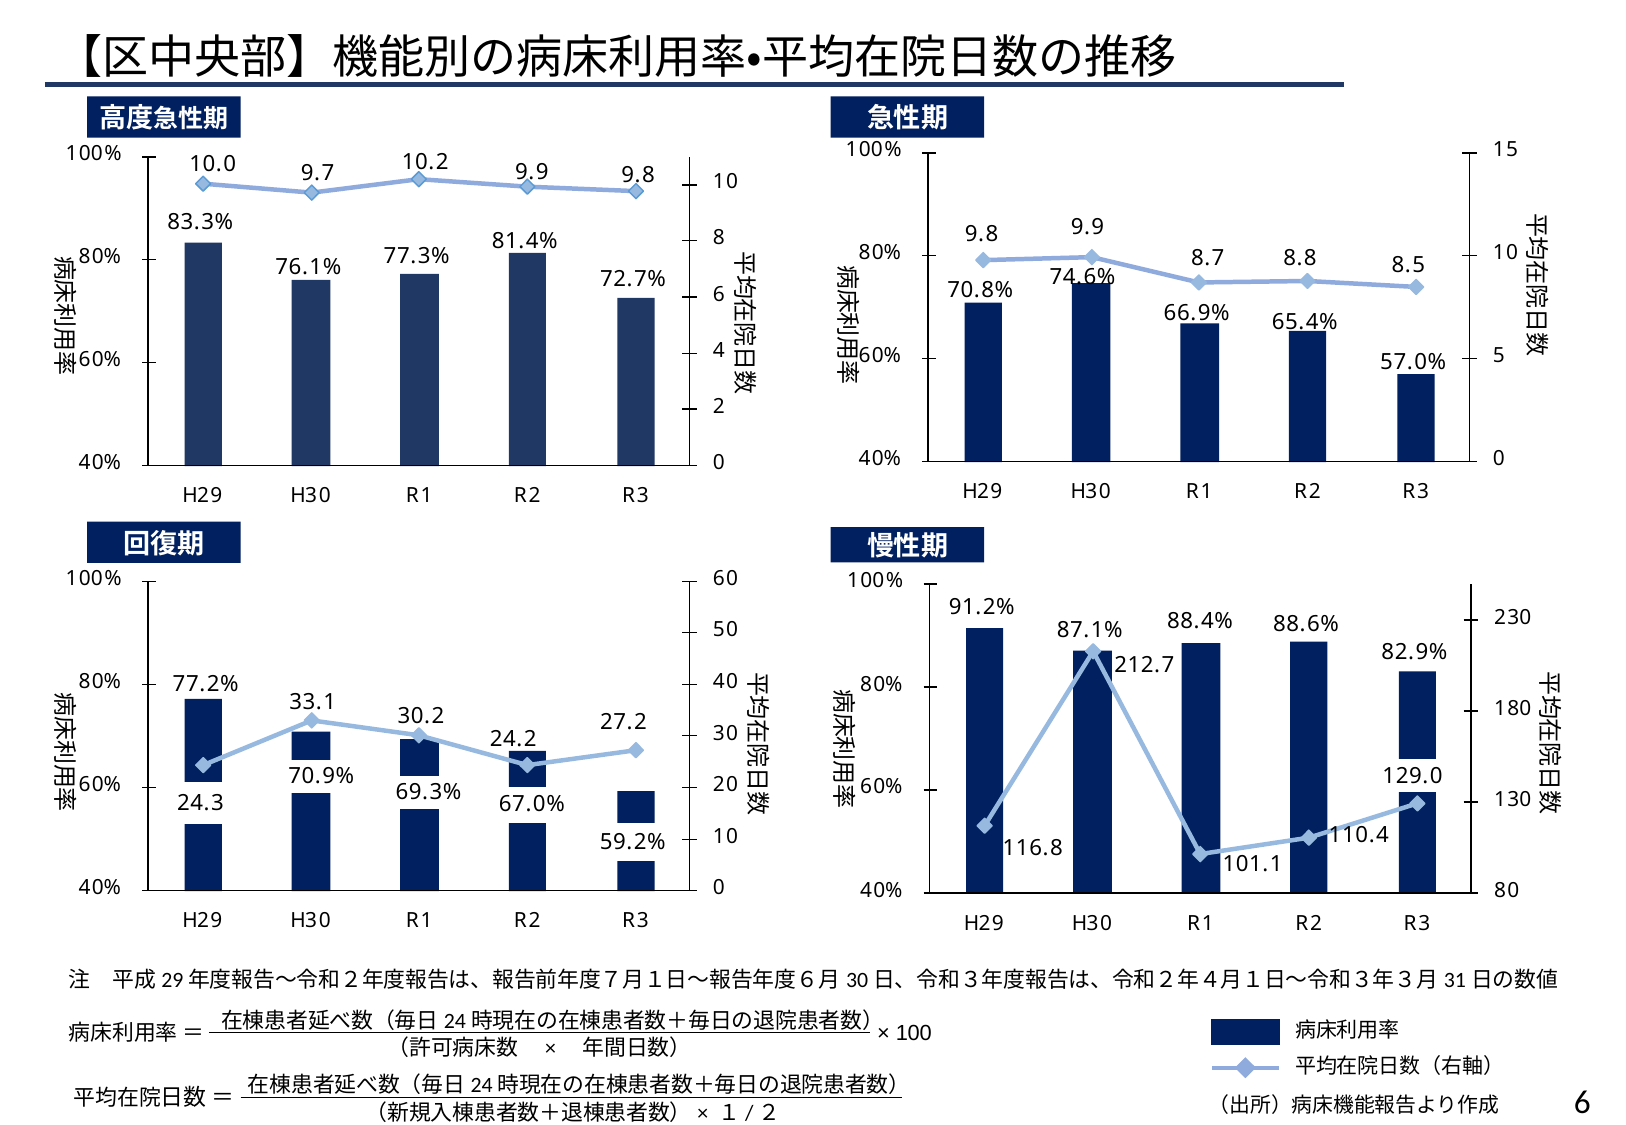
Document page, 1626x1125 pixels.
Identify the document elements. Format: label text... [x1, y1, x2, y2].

picture [44, 555, 783, 968]
picture [829, 558, 1567, 970]
picture [1197, 1012, 1522, 1084]
title 【区中央部】機能別の病床利用率・平均在院日数の推移 [44, 13, 1344, 82]
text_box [69, 1005, 962, 1062]
text_box （出所）病床機能報告より作成 [1194, 1084, 1240, 1125]
text_box 回復期 [86, 543, 242, 555]
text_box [44, 1070, 939, 1125]
picture [44, 130, 783, 543]
text_box 高度急性期 [86, 95, 242, 130]
slide_number 5 [1240, 1070, 1606, 1125]
text_box 急性期 [830, 95, 985, 126]
text_box 注 平成29年度報告～令和２年度報告は、報告前年度７月１日～報告年度６月30日、令和３年度報告は、令和２年４月１日～令和３年３月31日の数値 [68, 965, 1585, 993]
picture [824, 126, 1563, 539]
text_box 慢性期 [830, 539, 985, 558]
